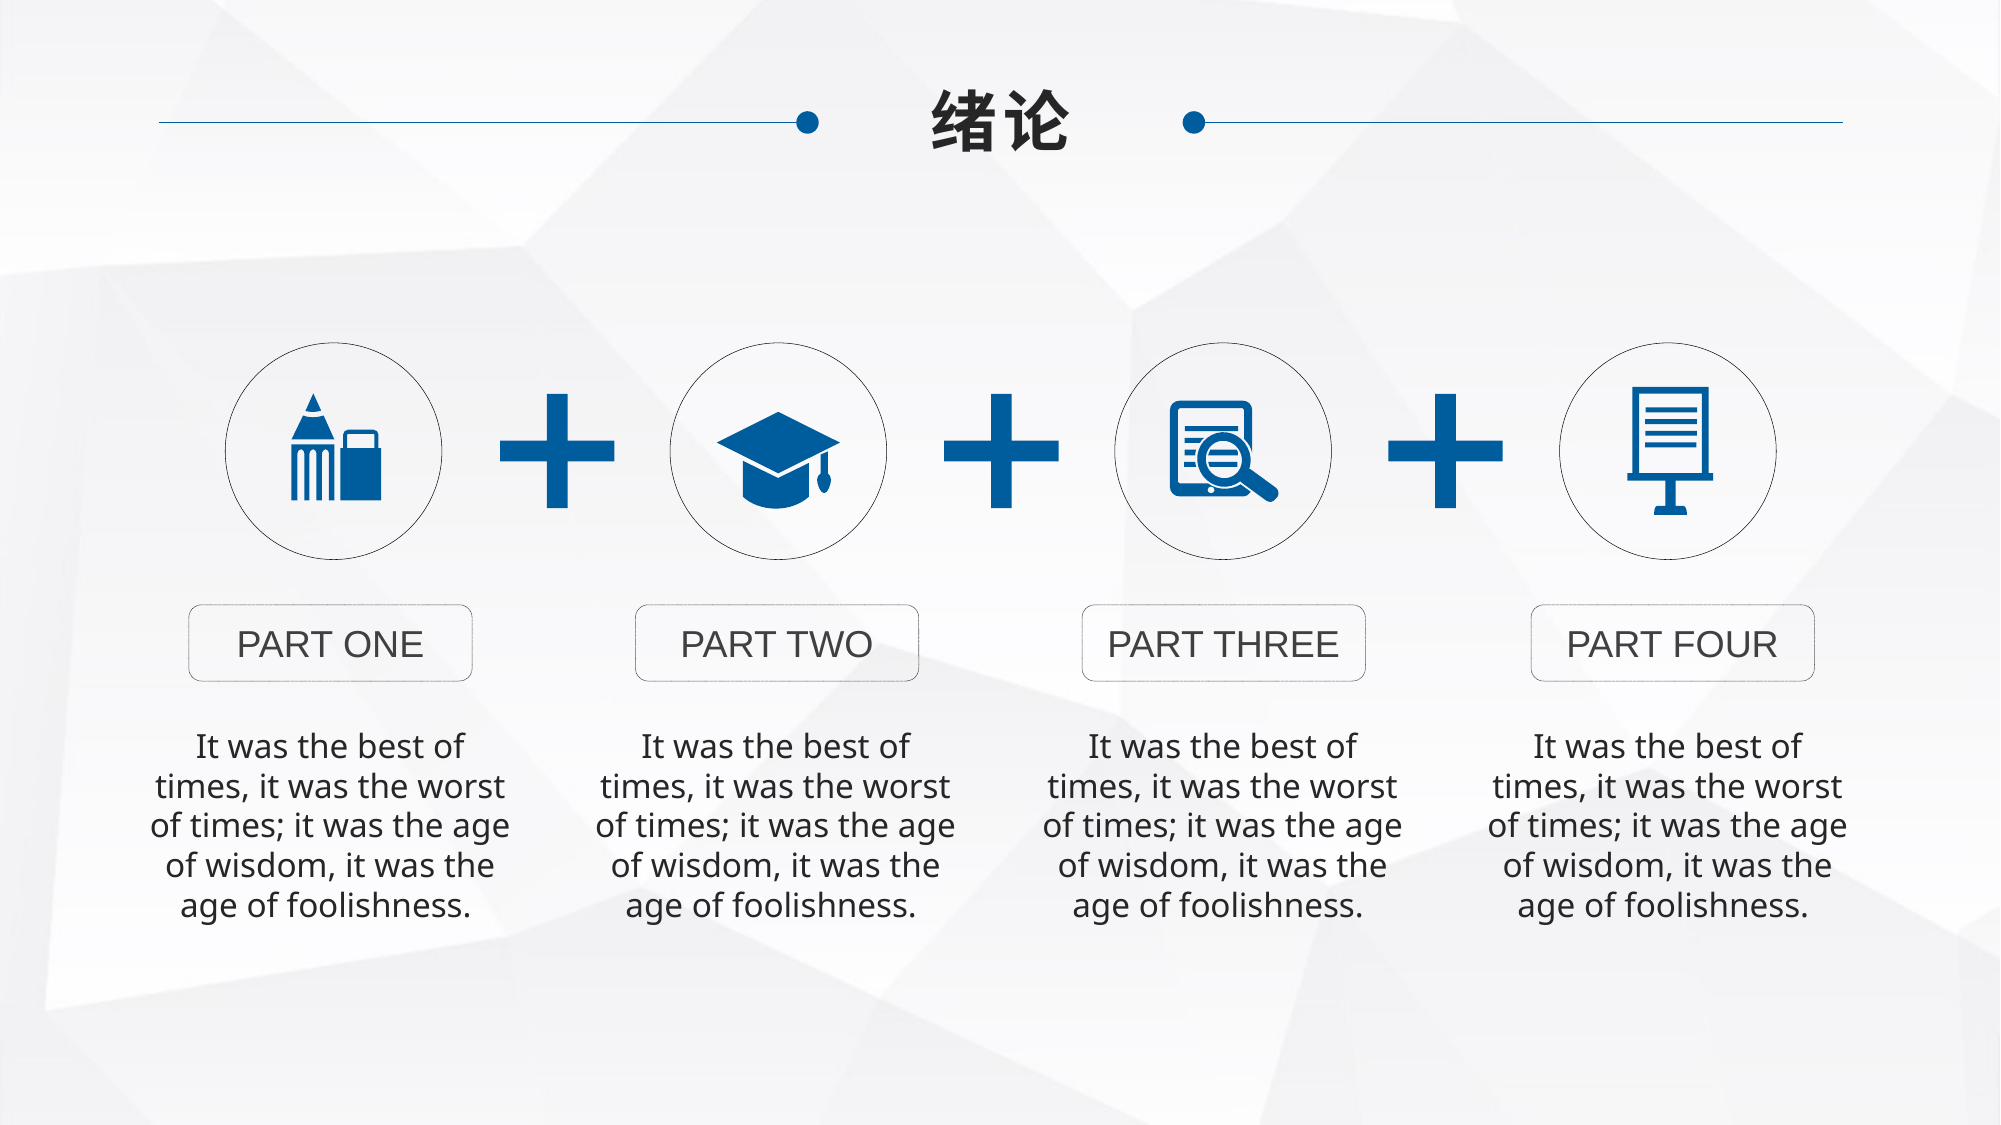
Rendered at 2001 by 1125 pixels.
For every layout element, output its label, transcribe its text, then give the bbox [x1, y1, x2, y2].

text_box [1114, 342, 1332, 560]
text_box PART THREE [1082, 604, 1366, 682]
text_box PART TWO [635, 604, 919, 682]
text_box 绪论 [915, 72, 1086, 168]
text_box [291, 393, 382, 501]
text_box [1627, 386, 1714, 515]
text_box It was the best of times, it was the worst of times; it was the age of wisdom, it was the age of foolishness. [129, 717, 532, 932]
text_box [500, 393, 615, 509]
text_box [716, 411, 840, 509]
text_box It was the best of times, it was the worst of times; it was the age of wisdom, it was the age of foolishness. [1467, 717, 1869, 932]
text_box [1169, 400, 1280, 503]
text_box It was the best of times, it was the worst of times; it was the age of wisdom, it was the age of foolishness. [1022, 717, 1424, 932]
text_box [944, 393, 1059, 509]
text_box It was the best of times, it was the worst of times; it was the age of wisdom, it was the age of foolishness. [575, 717, 977, 932]
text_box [158, 111, 819, 134]
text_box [1182, 111, 1843, 134]
text_box PART ONE [188, 604, 473, 682]
text_box [1559, 342, 1777, 560]
text_box [670, 342, 887, 560]
text_box [1388, 393, 1503, 509]
text_box PART FOUR [1531, 604, 1815, 682]
picture [0, 0, 2000, 1125]
text_box [225, 342, 442, 560]
